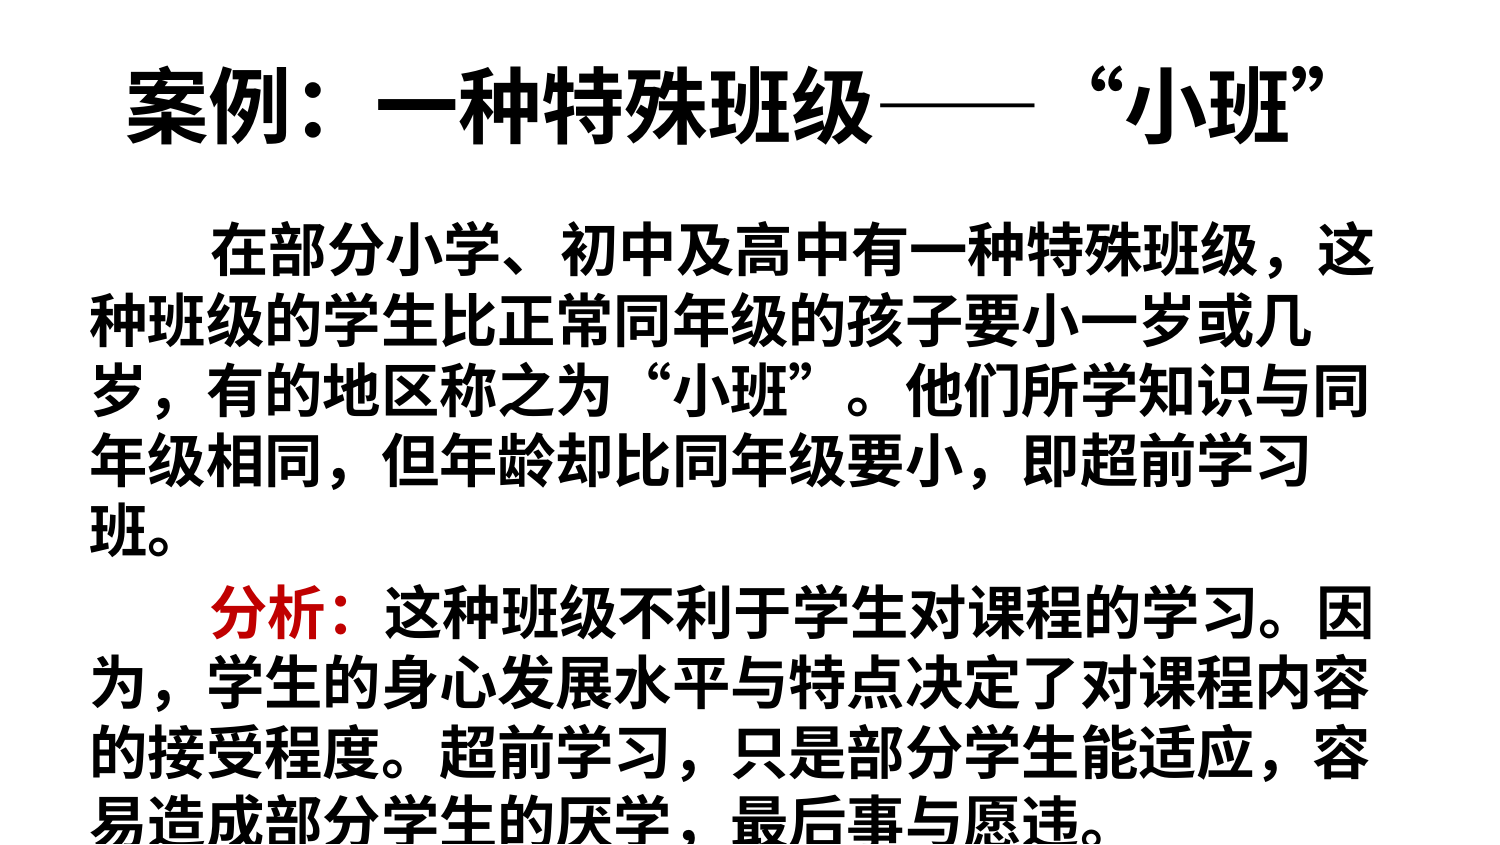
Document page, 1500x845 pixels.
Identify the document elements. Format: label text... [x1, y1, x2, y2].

title 案例：一种特殊班级——“小班” [74, 33, 1426, 175]
list 在部分小学、初中及高中有一种特殊班级，这种班级的学生比正常同年级的孩子要小一岁或几岁，有的地区称之为“小班”。他们所学知识与同年级相同，但年龄却比同年级要小，即超前学习班。 分析：这种班级不利于学生对课程的学习。因为，学生的身心发展水平与特点决定了对课程内容的接受程度。超前学习，只是部分学生能适应，容易造成部分学生的厌学，最后事与愿违。 [74, 196, 1426, 791]
